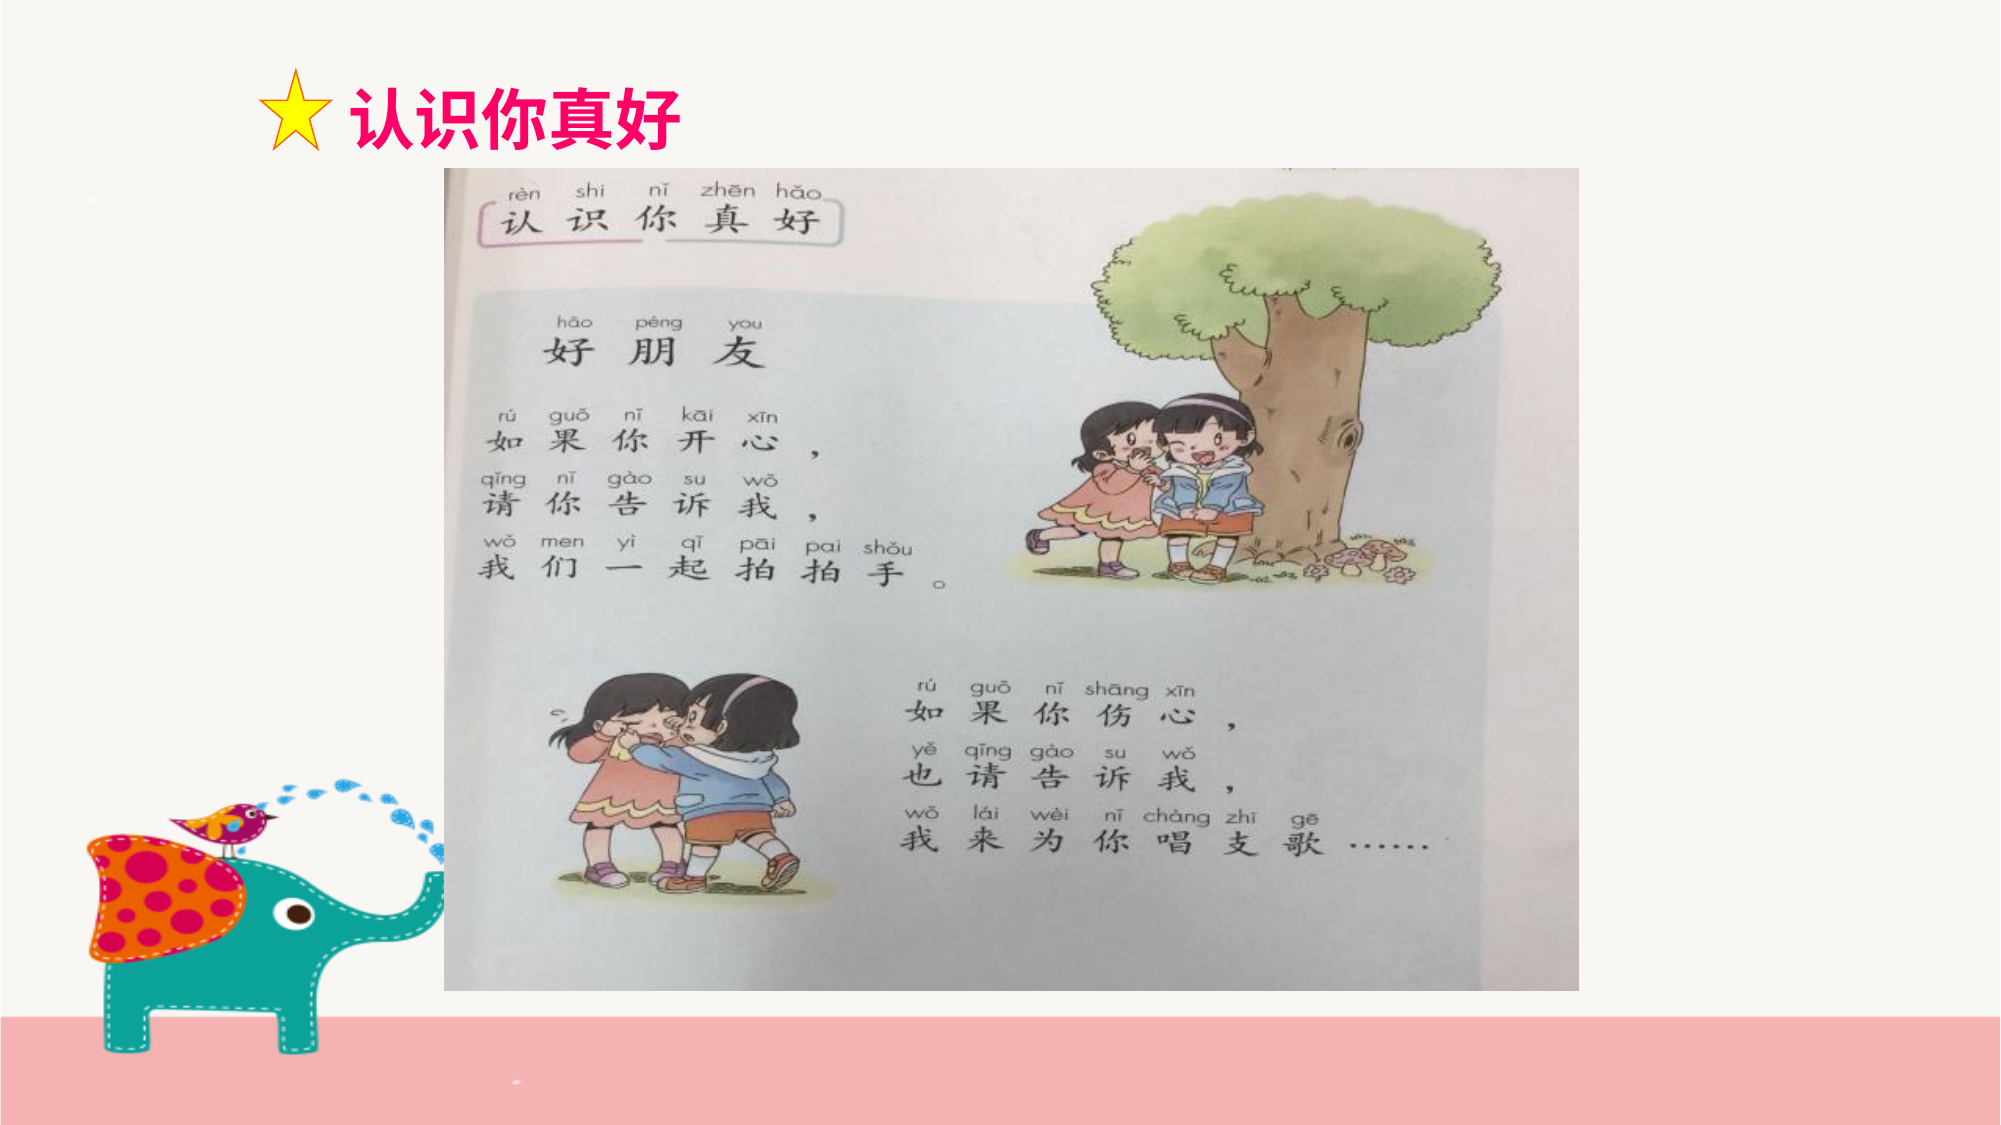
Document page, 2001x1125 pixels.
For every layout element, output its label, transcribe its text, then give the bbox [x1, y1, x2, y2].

text_box 认识你真好 [333, 70, 697, 165]
picture [0, 0, 2001, 1125]
text_box [260, 70, 332, 149]
